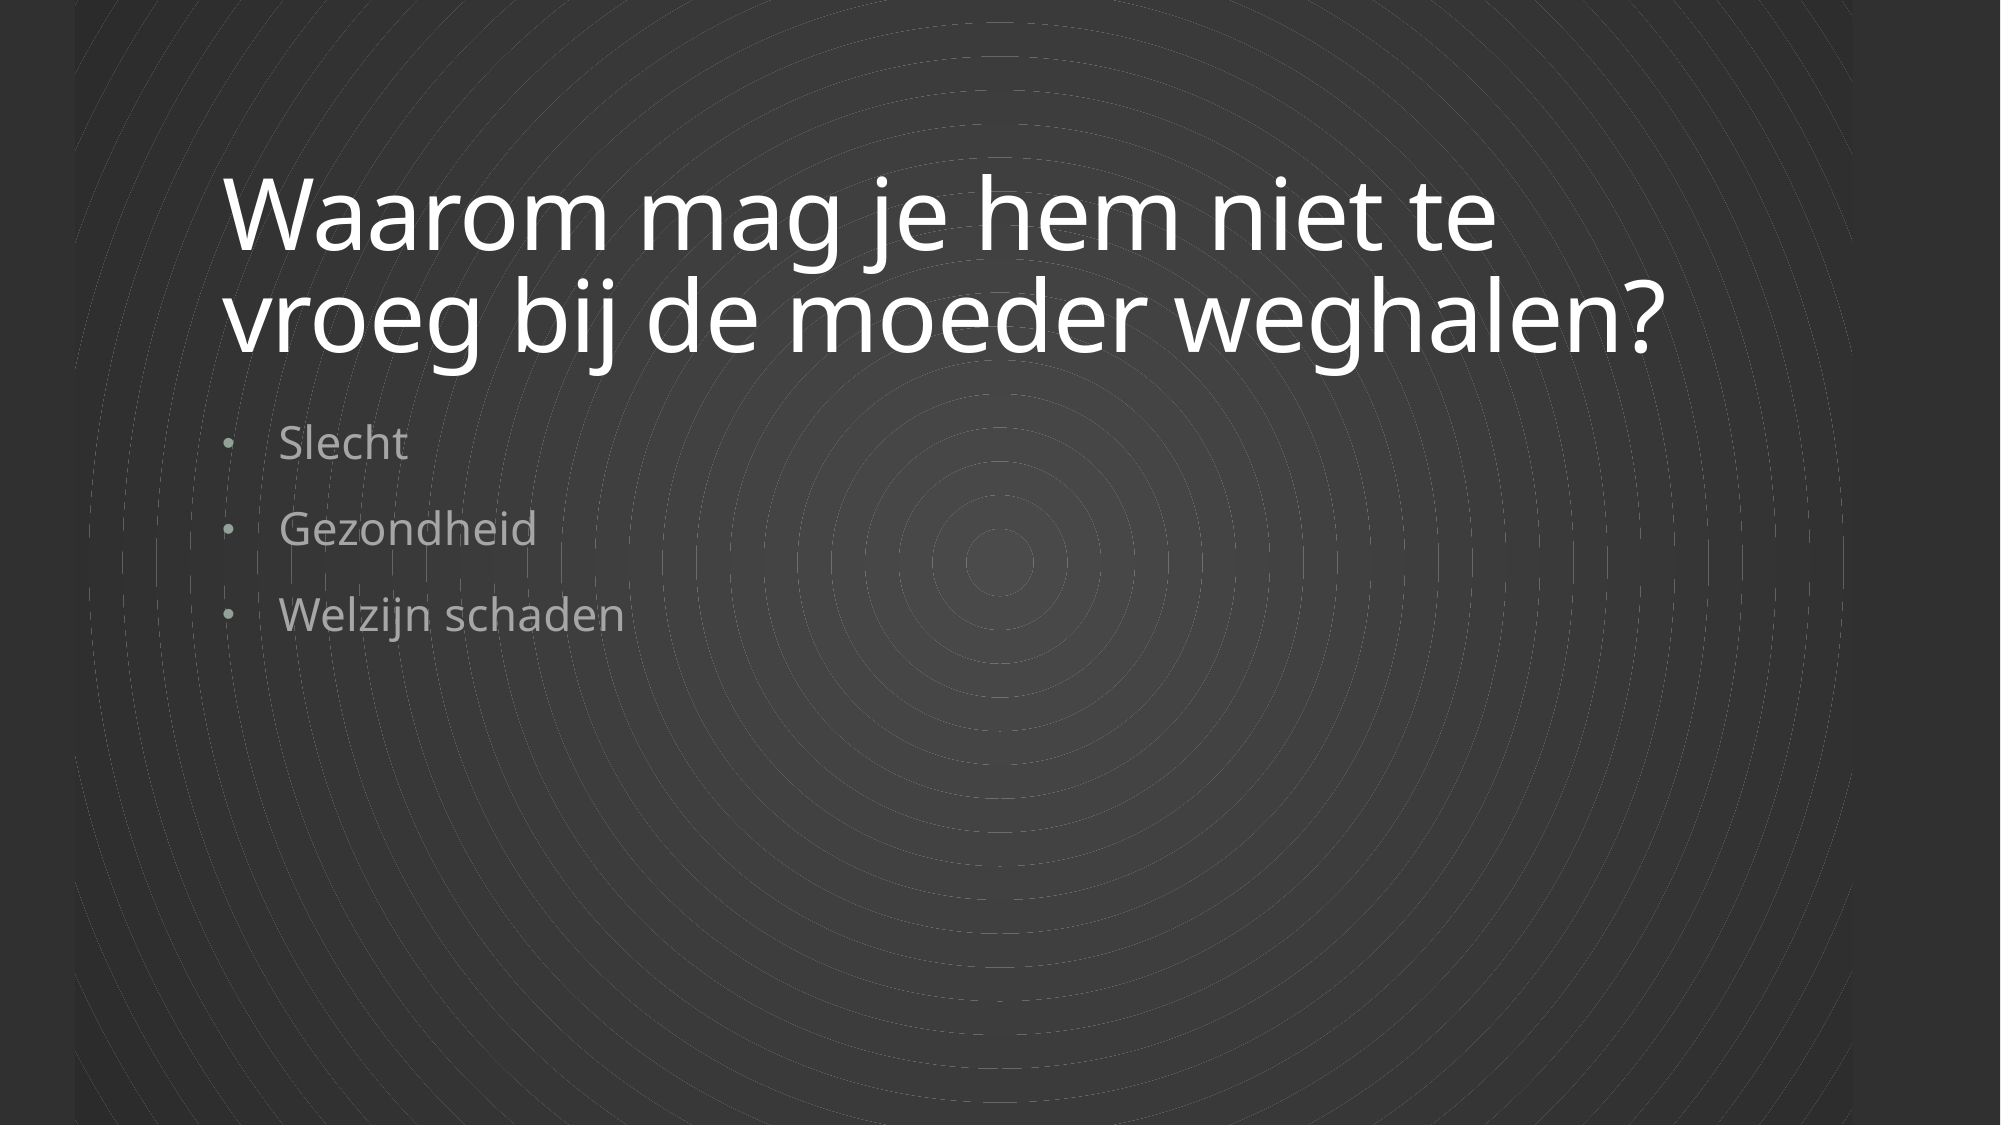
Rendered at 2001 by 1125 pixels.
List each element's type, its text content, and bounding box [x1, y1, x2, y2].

subtitle Slecht Gezondheid Welzijn schaden [206, 410, 1752, 1065]
title Waarom mag je hem niet te vroeg bij de moeder weghalen? [206, 124, 1752, 381]
